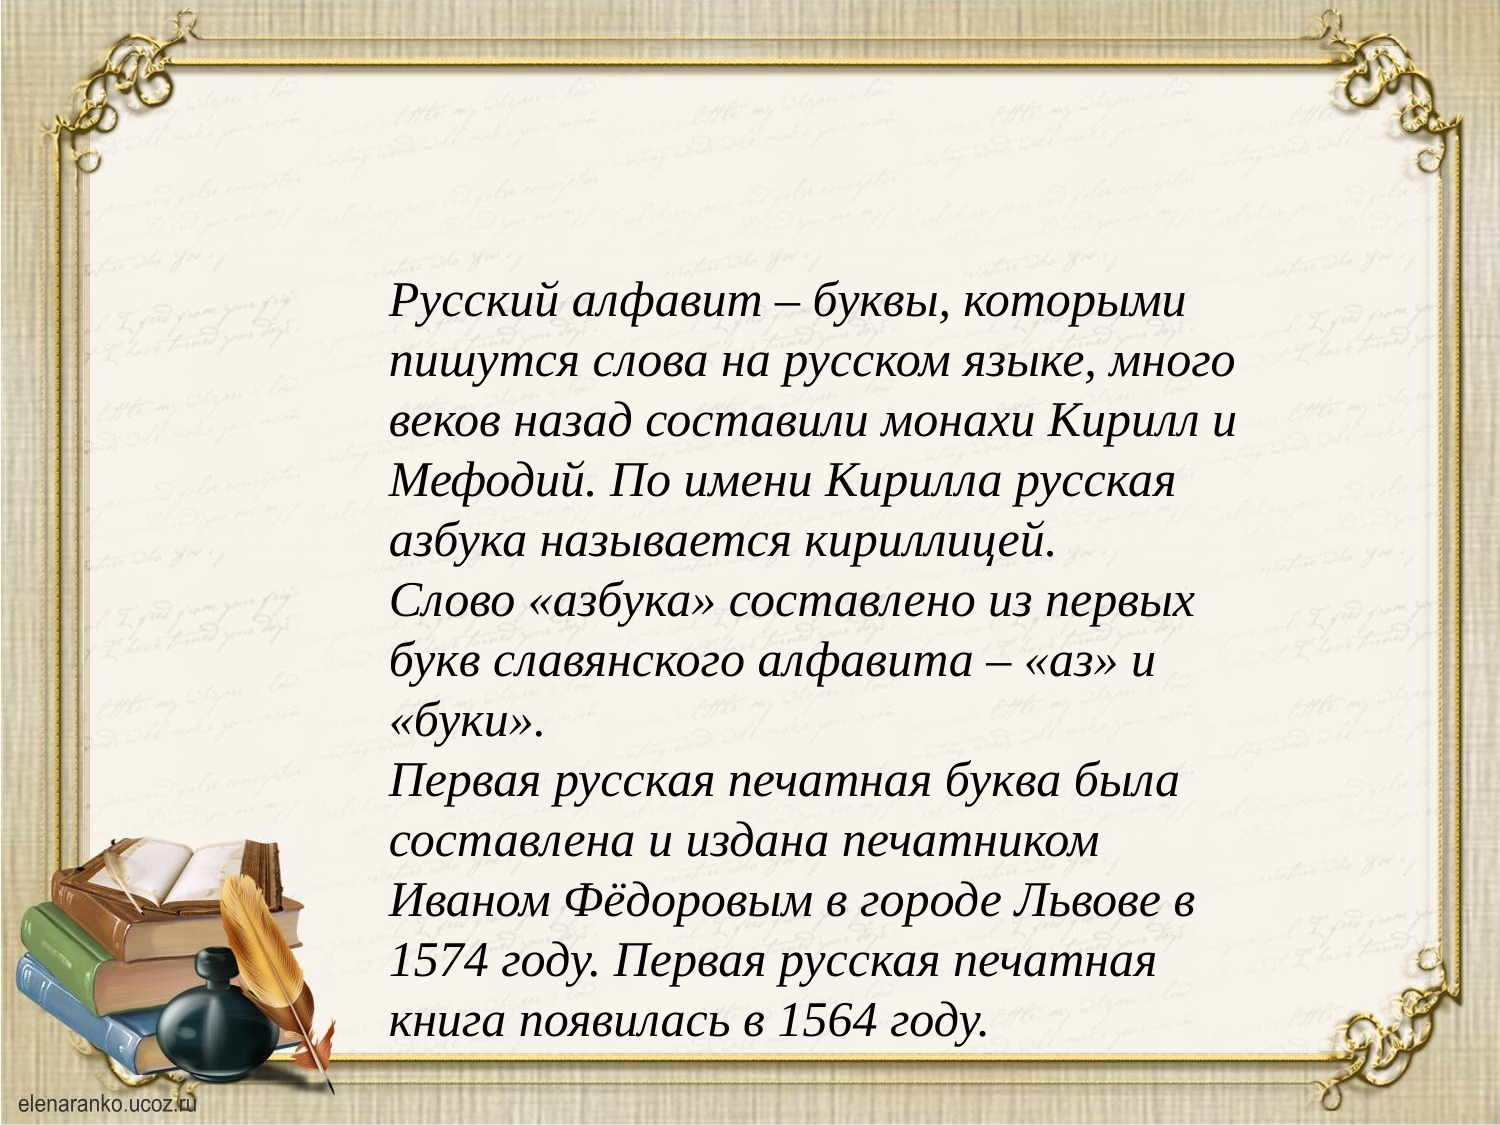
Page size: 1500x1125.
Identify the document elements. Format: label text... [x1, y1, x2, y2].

picture [0, 0, 1500, 1125]
text_box Русский алфавит – буквы, которыми пишутся слова на русском языке, много веков назад составили монахи Кирилл и Мефодий. По имени Кирилла русская азбука называется кириллицей. Слово «азбука» составлено из первых букв славянского алфавита – «аз» и «буки». Первая русская печатная буква была составлена и издана печатником Иваном Фёдоровым в городе Львове в 1574 году. Первая русская печатная книга появилась в 1564 году. [336, 259, 1282, 1055]
